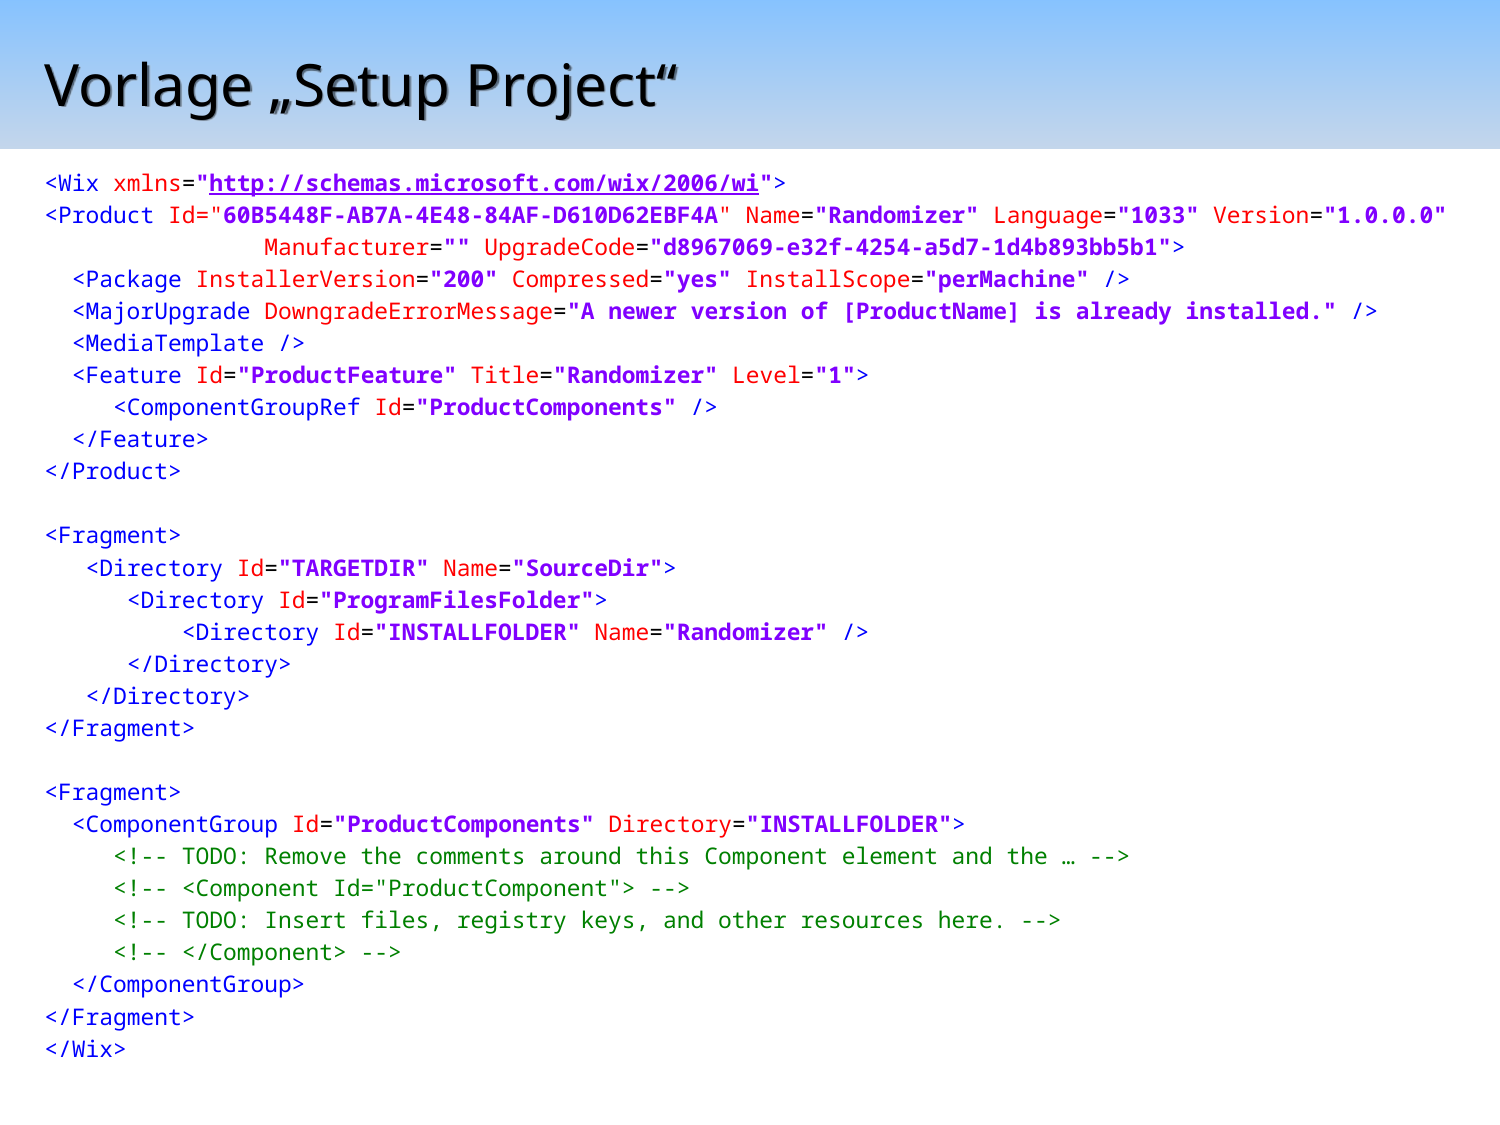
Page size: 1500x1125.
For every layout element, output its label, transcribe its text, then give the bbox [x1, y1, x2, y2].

list <Wix xmlns="http://schemas.microsoft.com/wix/2006/wi"> <Product Id="60B5448F-AB7A-4E48-84AF-D610D62EBF4A" Name="Randomizer" Language="1033" Version="1.0.0.0" Manufacturer="" UpgradeCode="d8967069-e32f-4254-a5d7-1d4b893bb5b1"> <Package InstallerVersion="200" Compressed="yes" InstallScope="perMachine" /> <MajorUpgrade DowngradeErrorMessage="A newer version of [ProductName] is already installed." /> <MediaTemplate /> <Feature Id="ProductFeature" Title="Randomizer" Level="1"> <ComponentGroupRef Id="ProductComponents" /> </Feature> </Product> <Fragment> <Directory Id="TARGETDIR" Name="SourceDir"> <Directory Id="ProgramFilesFolder"> <Directory Id="INSTALLFOLDER" Name="Randomizer" /> </Directory> </Directory> </Fragment> <Fragment> <ComponentGroup Id="ProductComponents" Directory="INSTALLFOLDER"> <!-- TODO: Remove the comments around this Component element and the … --> <!-- <Component Id="ProductComponent"> --> <!-- TODO: Insert files, registry keys, and other resources here. --> <!-- </Component> --> </ComponentGroup> </Fragment> </Wix> [29, 160, 1471, 1125]
title Vorlage „Setup Project“ [29, 29, 1471, 138]
